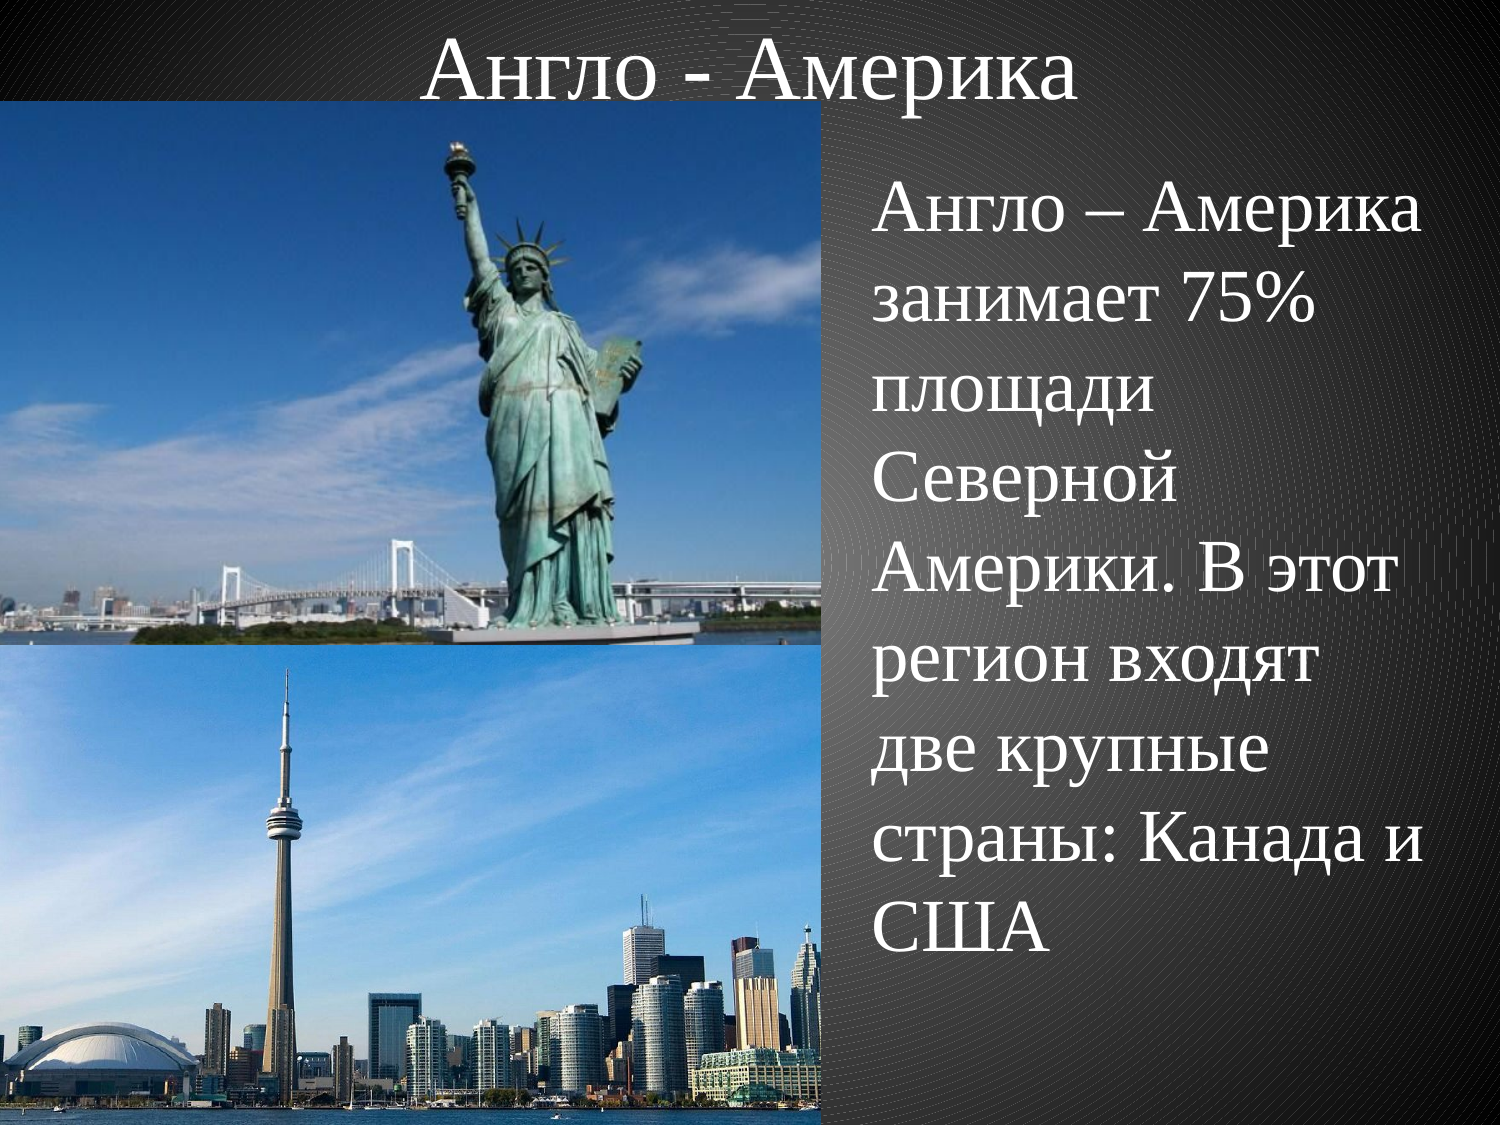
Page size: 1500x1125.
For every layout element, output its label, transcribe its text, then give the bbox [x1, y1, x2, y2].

subtitle Англо - Америка [0, 0, 1500, 138]
text_box Англо – Америка занимает 75% площади Северной Америки. В этот регион входят две крупные страны: Канада и США [856, 148, 1459, 974]
picture [0, 101, 822, 1125]
